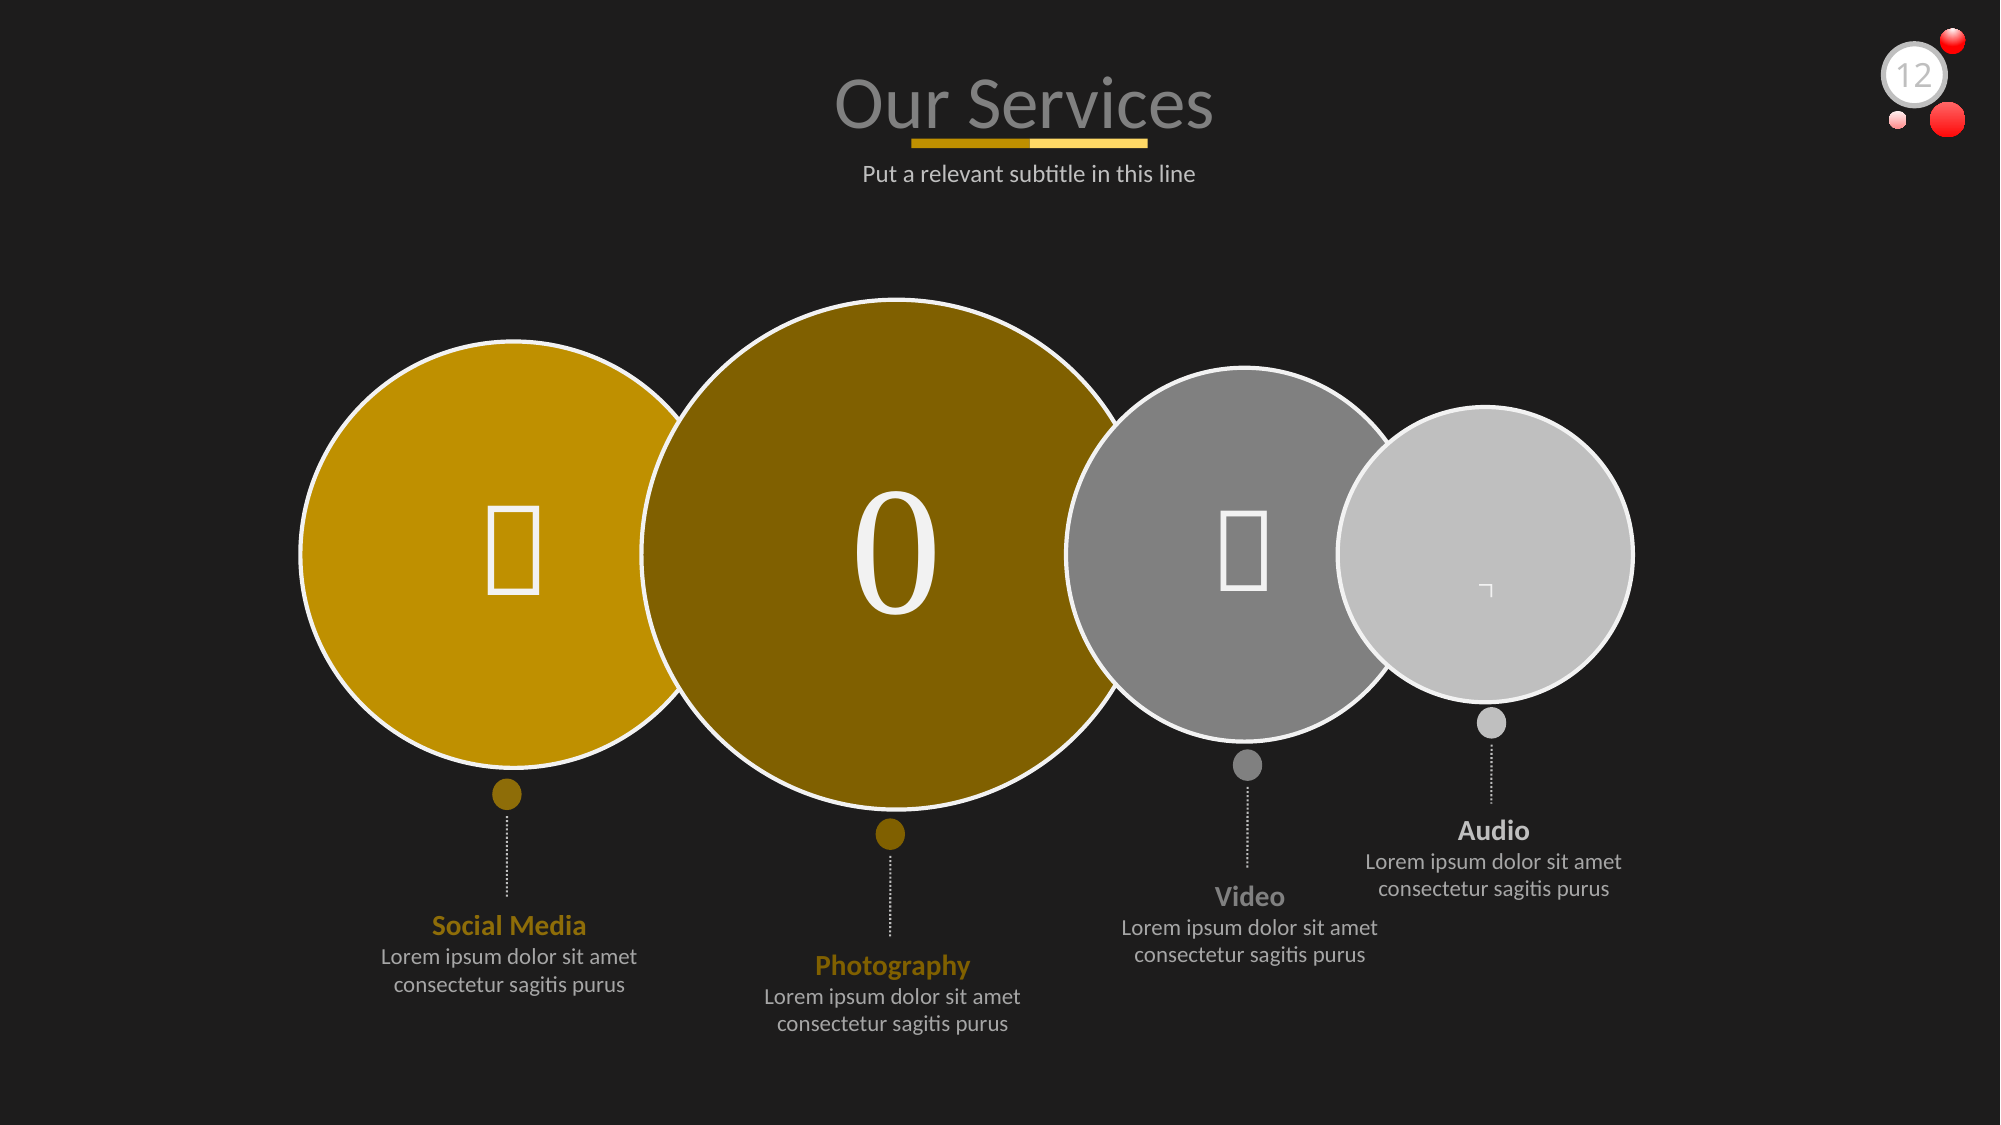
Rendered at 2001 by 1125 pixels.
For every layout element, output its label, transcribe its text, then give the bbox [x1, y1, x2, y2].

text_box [300, 341, 641, 897]
text_box Video Lorem ipsum dolor sit amet consectetur sagitis purus [1088, 868, 1413, 986]
text_box Put a relevant subtitle in this line [792, 142, 1267, 202]
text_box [1876, 28, 1966, 138]
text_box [1065, 367, 1423, 868]
text_box Photography Lorem ipsum dolor sit amet consectetur sagitis purus [731, 937, 1055, 1055]
text_box Our Services [597, 1, 1454, 152]
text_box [641, 299, 1152, 937]
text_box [1337, 407, 1633, 804]
text_box Audio Lorem ipsum dolor sit amet consectetur sagitis purus [1332, 793, 1656, 920]
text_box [911, 138, 1148, 149]
text_box Social Media Lorem ipsum dolor sit amet consectetur sagitis purus [347, 897, 672, 1015]
